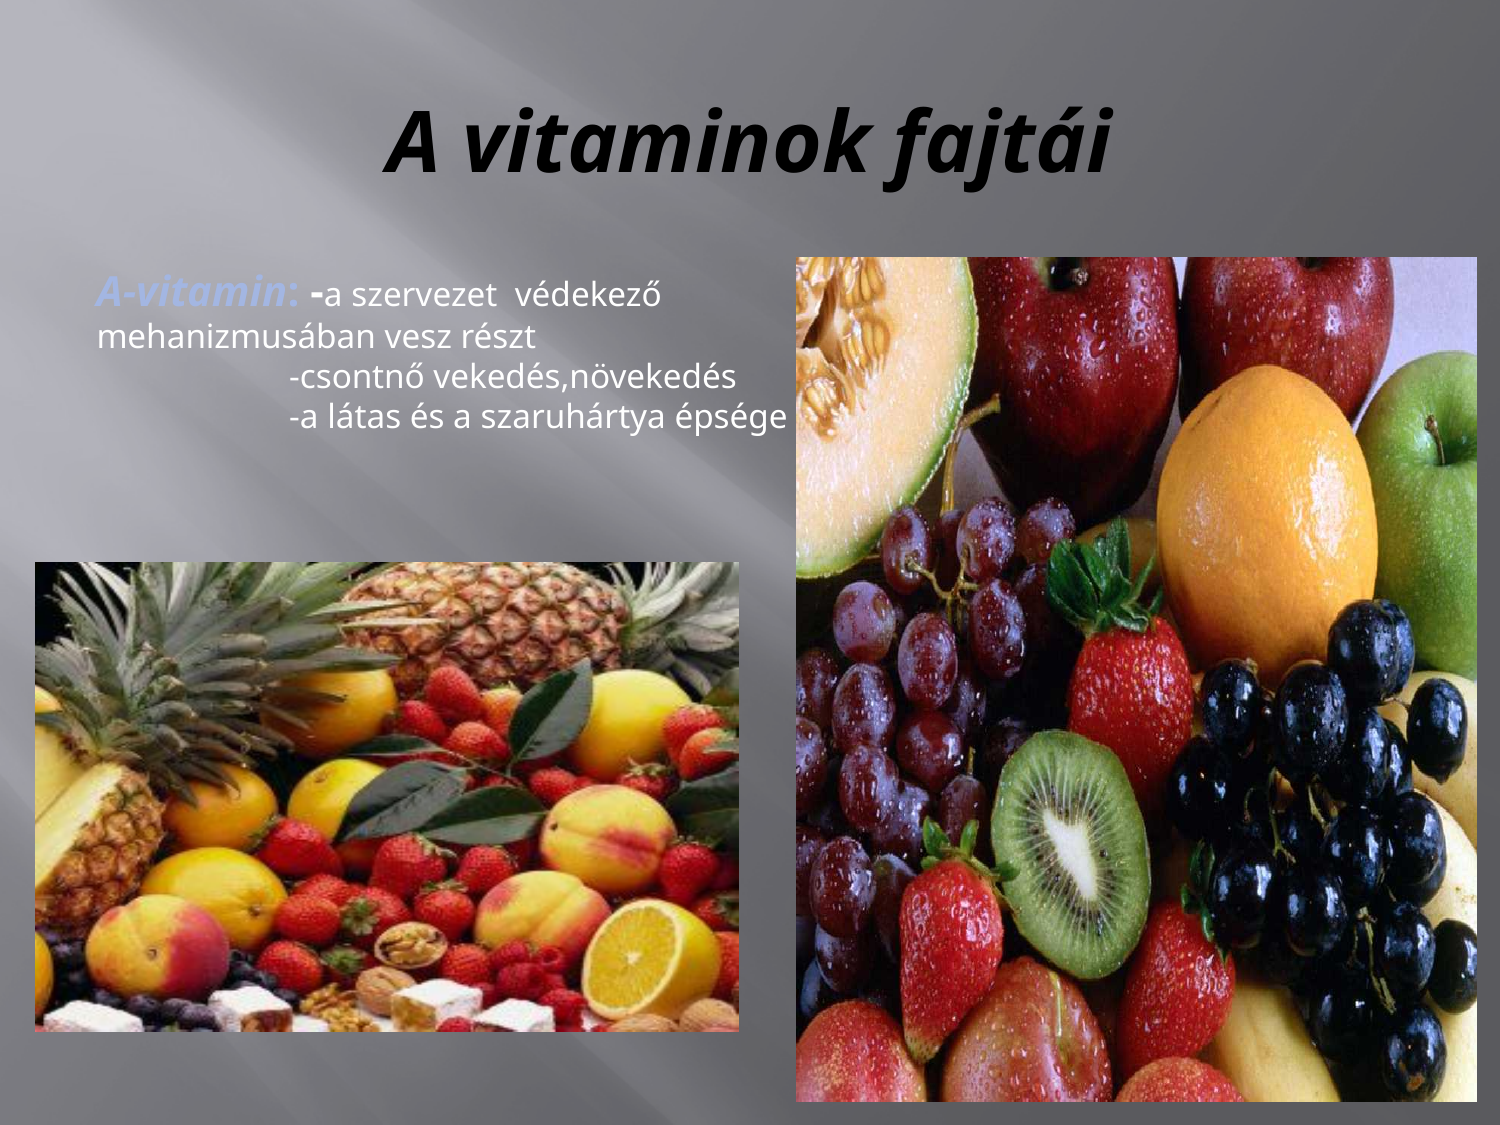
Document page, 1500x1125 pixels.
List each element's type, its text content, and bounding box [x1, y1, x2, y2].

text_box A-vitamin: -a szervezet védekező mehanizmusában vesz részt -csontnő vekedés,növekedés -a látas és a szaruhártya épsége [81, 257, 796, 523]
picture [796, 257, 1477, 1102]
picture [34, 562, 739, 1032]
title A vitaminok fajtái [75, 45, 1425, 233]
